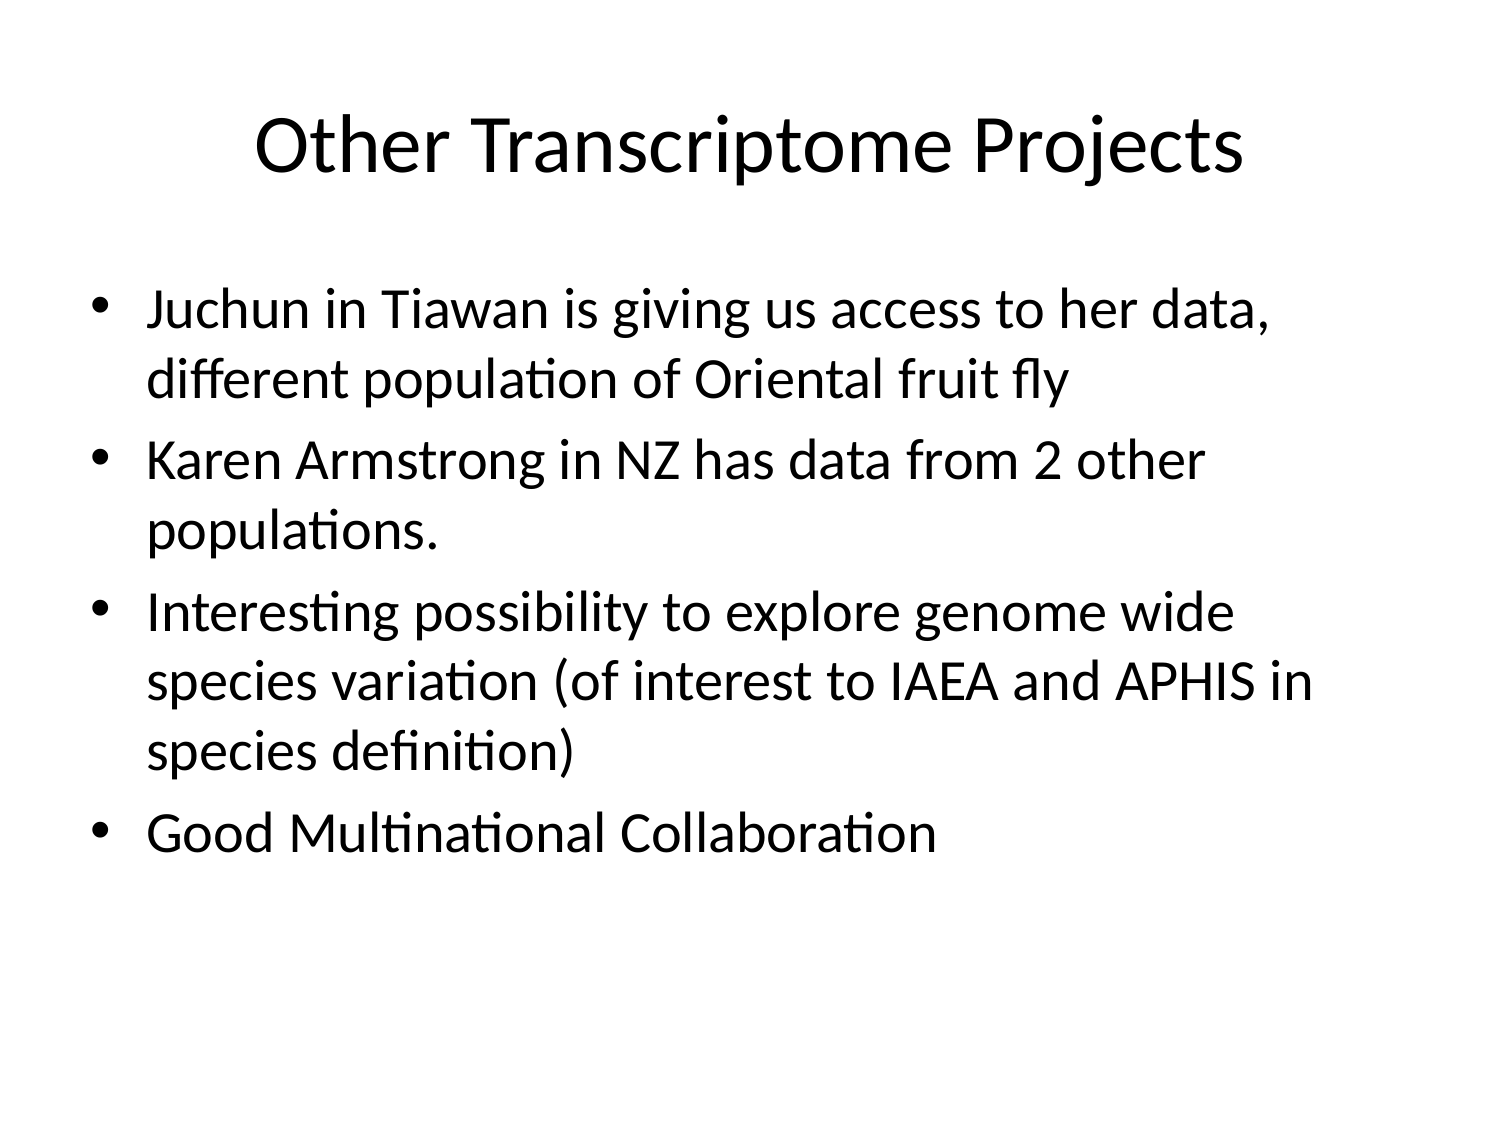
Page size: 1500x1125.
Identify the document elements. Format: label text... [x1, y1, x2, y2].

list Juchun in Tiawan is giving us access to her data, different population of Oriental fruit fly Karen Armstrong in NZ has data from 2 other populations. Interesting possibility to explore genome wide species variation (of interest to IAEA and APHIS in species definition) Good Multinational Collaboration [74, 262, 1426, 1101]
title Other Transcriptome Projects [74, 44, 1426, 233]
